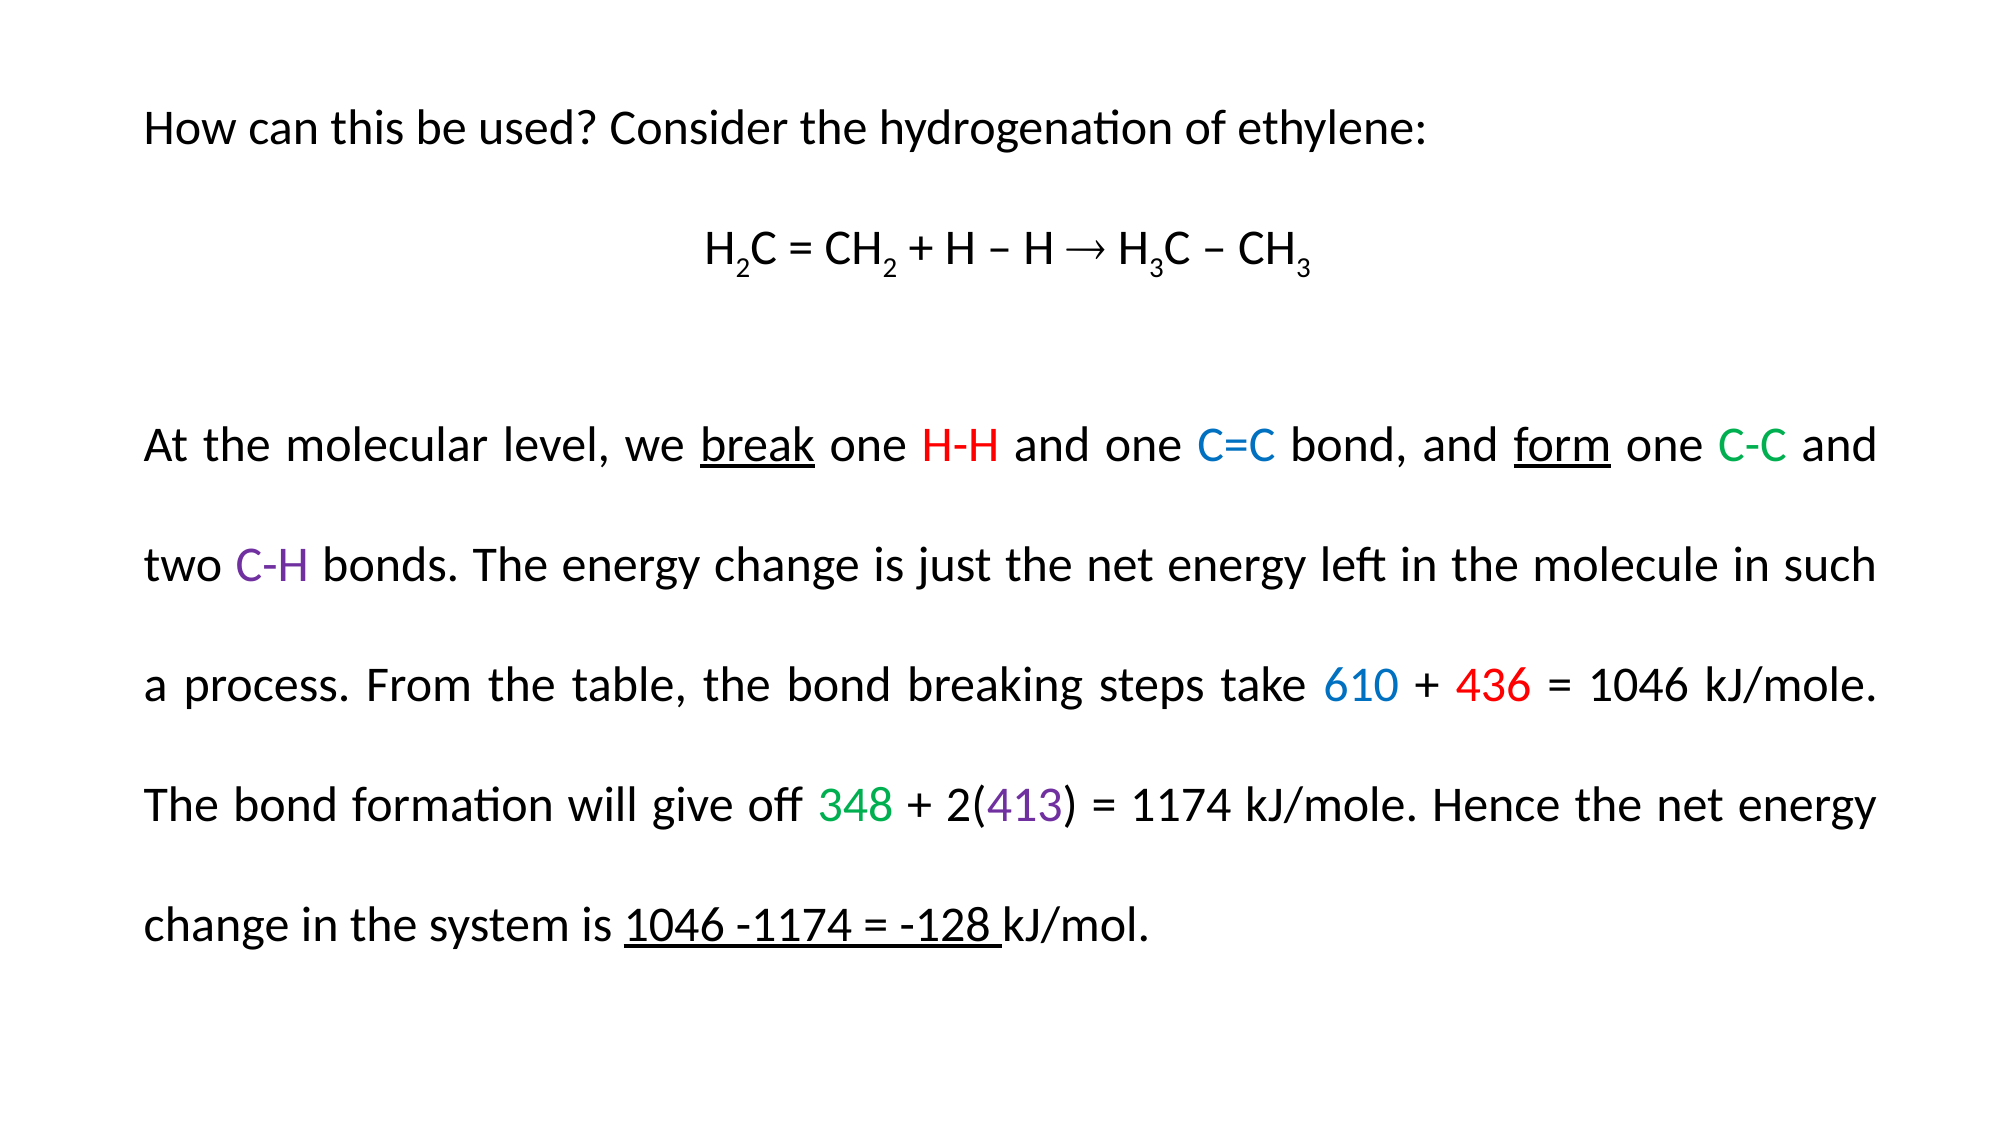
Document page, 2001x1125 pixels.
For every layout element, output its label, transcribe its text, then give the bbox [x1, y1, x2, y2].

text_box How can this be used? Consider the hydrogenation of ethylene: H2C = CH2 + H – H  H3C – CH3 At the molecular level, we break one H-H and one C=C bond, and form one C-C and two C-H bonds. The energy change is just the net energy left in the molecule in such a process. From the table, the bond breaking steps take 610 + 436 = 1046 kJ/mole. The bond formation will give off 348 + 2(413) = 1174 kJ/mole. Hence the net energy change in the system is 1046 -1174 = -128 kJ/mol. [129, 87, 1893, 959]
